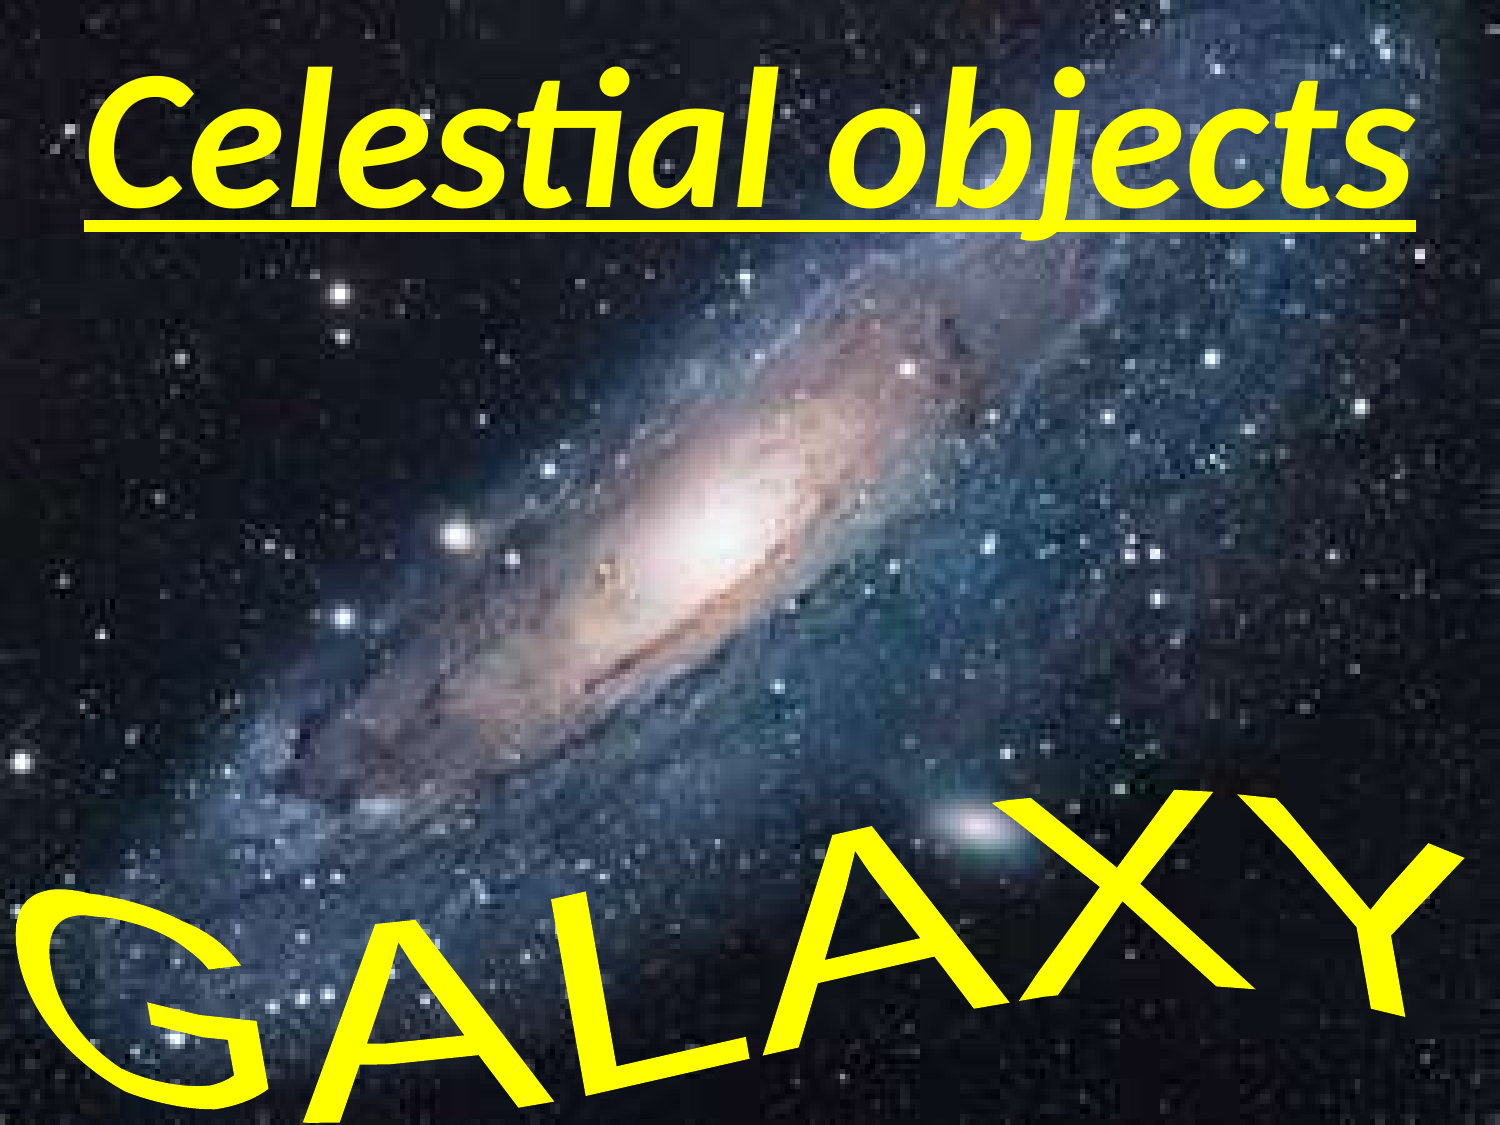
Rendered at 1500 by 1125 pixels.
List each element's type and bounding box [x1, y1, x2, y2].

list [0, 0, 1500, 1125]
